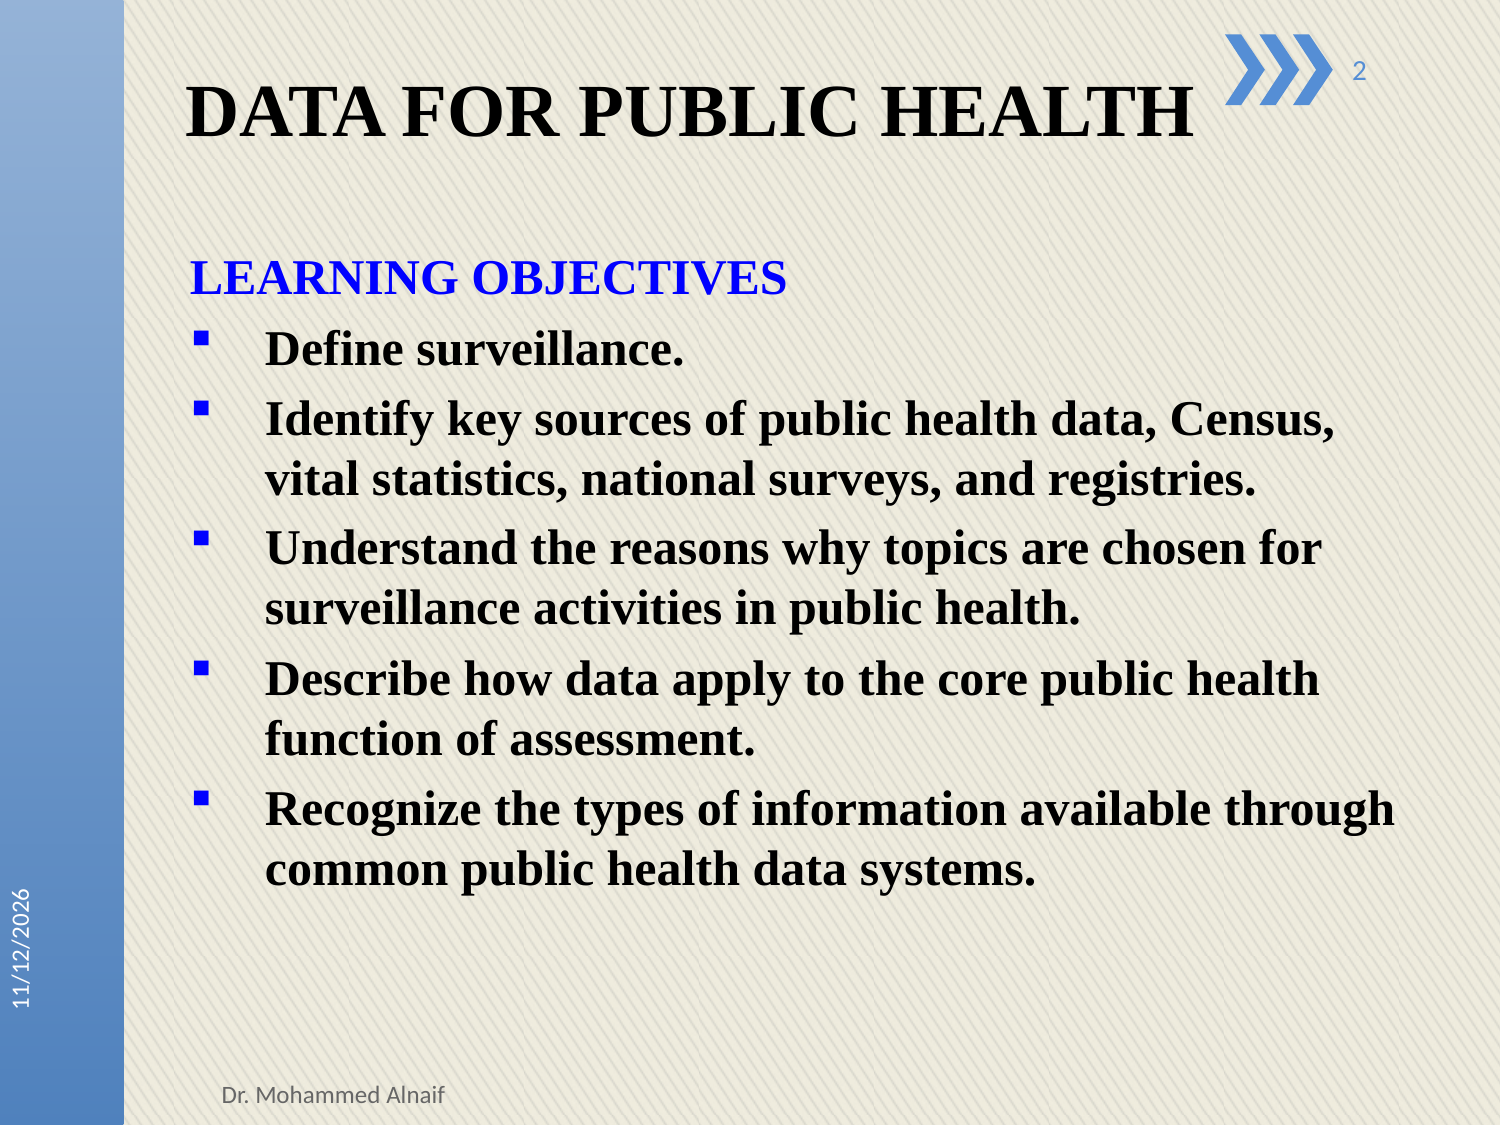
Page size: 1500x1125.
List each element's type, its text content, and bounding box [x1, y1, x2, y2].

slide_number 2 [1337, 38, 1466, 99]
subtitle LEARNING OBJECTIVES Define surveillance. Identify key sources of public health data, Census, vital statistics, national surveys, and registries. Understand the reasons why topics are chosen for surveillance activities in public health. Describe how data apply to the core public health function of assessment. Recognize the types of information available through common public health data systems. [174, 237, 1413, 1013]
title DATA FOR PUBLIC HEALTH [125, 37, 1226, 159]
footer Dr. Mohammed Alnaif [206, 1074, 1382, 1113]
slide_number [0, 594, 38, 1026]
